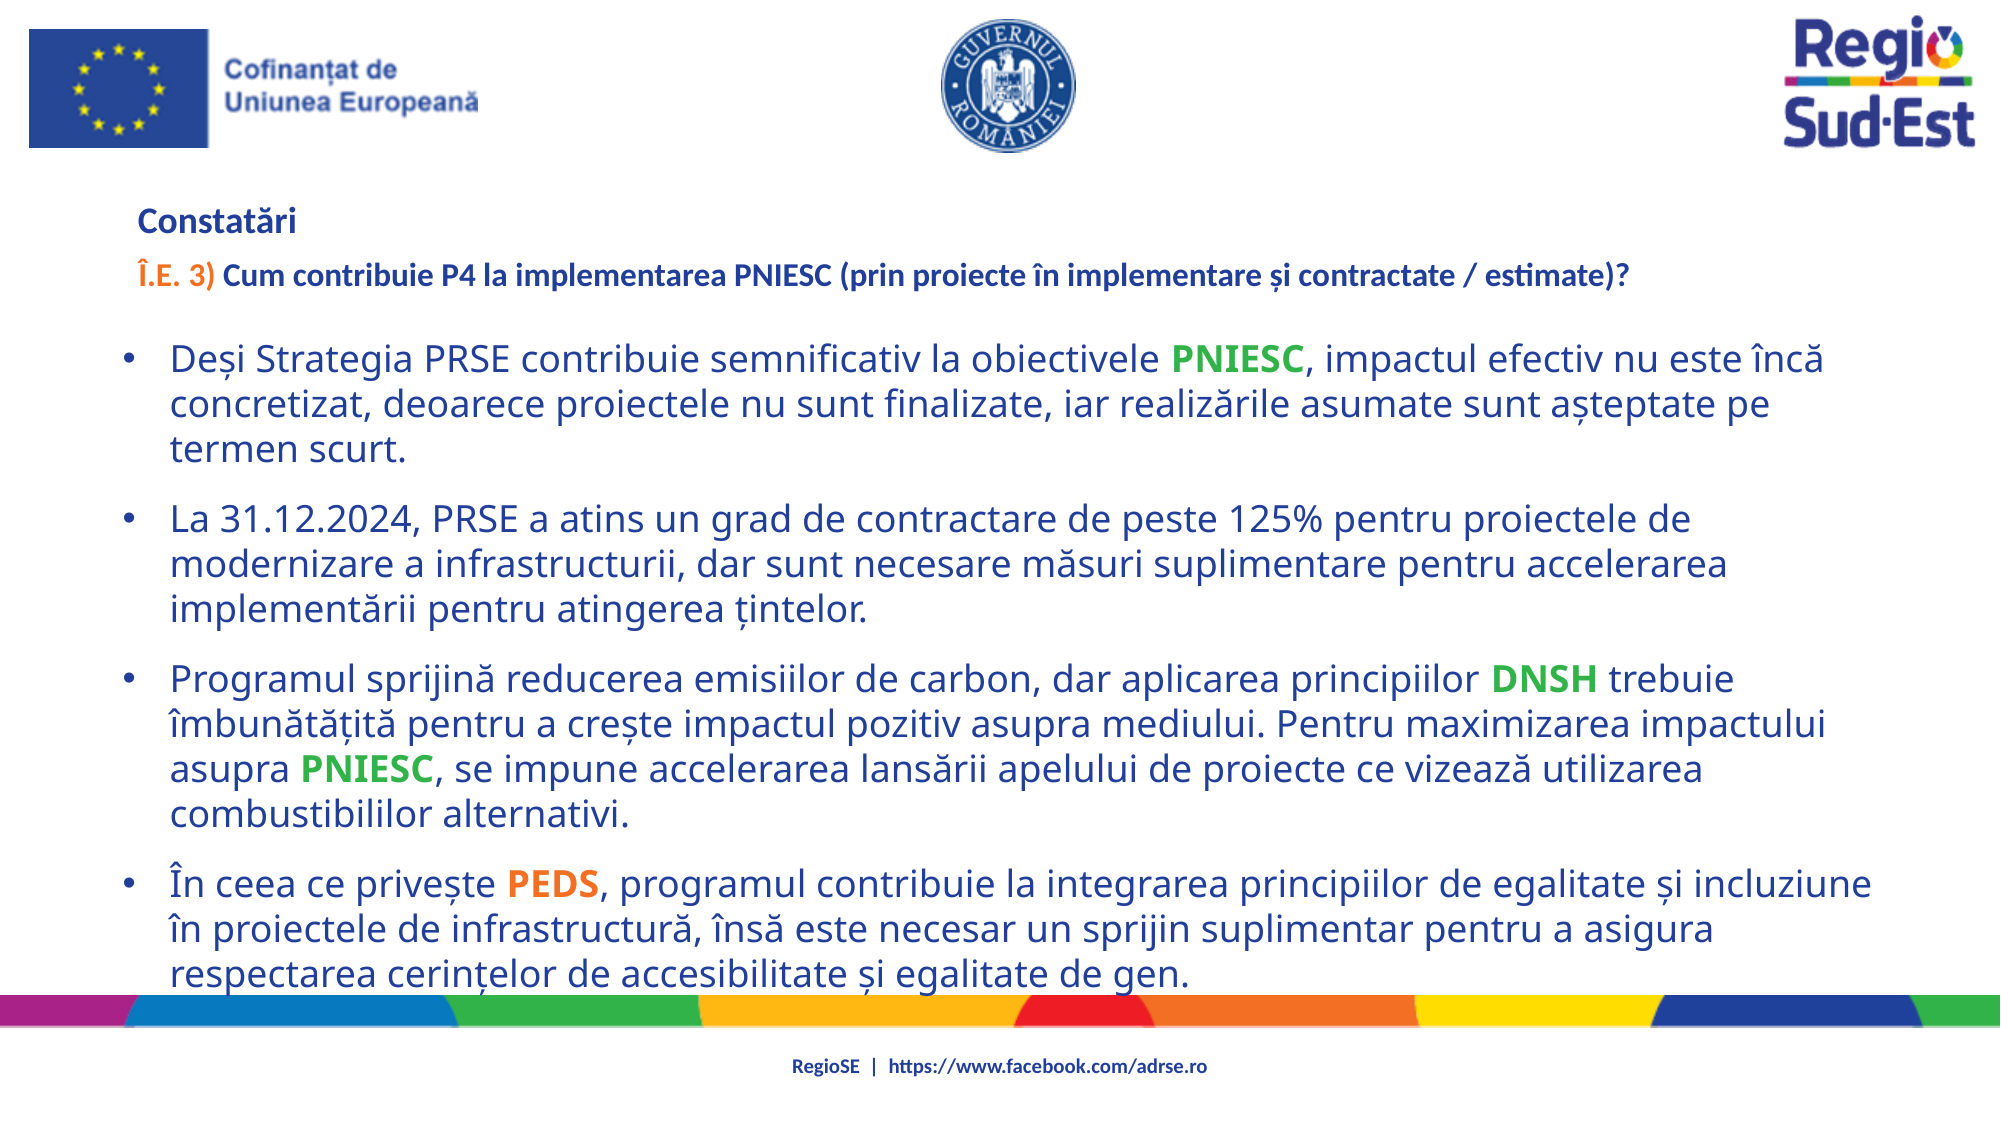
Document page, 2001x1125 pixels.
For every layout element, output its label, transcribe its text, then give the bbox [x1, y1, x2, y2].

picture [28, 28, 478, 148]
picture [941, 19, 1076, 153]
text_box Î.E. 3) Cum contribuie P4 la implementarea PNIESC (prin proiecte în implementare și contractate / estimate)? [123, 240, 1823, 327]
picture [1759, 0, 2000, 220]
picture [0, 995, 2000, 1029]
text_box RegioSE | https://www.facebook.com/adrse.ro [776, 1029, 1223, 1085]
text_box Constatări [123, 188, 1223, 240]
text_box Deși Strategia PRSE contribuie semnificativ la obiectivele PNIESC, impactul efectiv nu este încă concretizat, deoarece proiectele nu sunt finalizate, iar realizările asumate sunt așteptate pe termen scurt. La 31.12.2024, PRSE a atins un grad de contractare de peste 125% pentru proiectele de modernizare a infrastructurii, dar sunt necesare măsuri suplimentare pentru accelerarea implementării pentru atingerea țintelor. Programul sprijină reducerea emisiilor de carbon, dar aplicarea principiilor DNSH trebuie îmbunătățită pentru a crește impactul pozitiv asupra mediului. Pentru maximizarea impactului asupra PNIESC, se impune accelerarea lansării apelului de proiecte ce vizează utilizarea combustibililor alternativi. În ceea ce privește PEDS, programul contribuie la integrarea principiilor de egalitate și incluziune în proiectele de infrastructură, însă este necesar un sprijin suplimentar pentru a asigura respectarea cerințelor de accesibilitate și egalitate de gen. [107, 327, 1892, 995]
